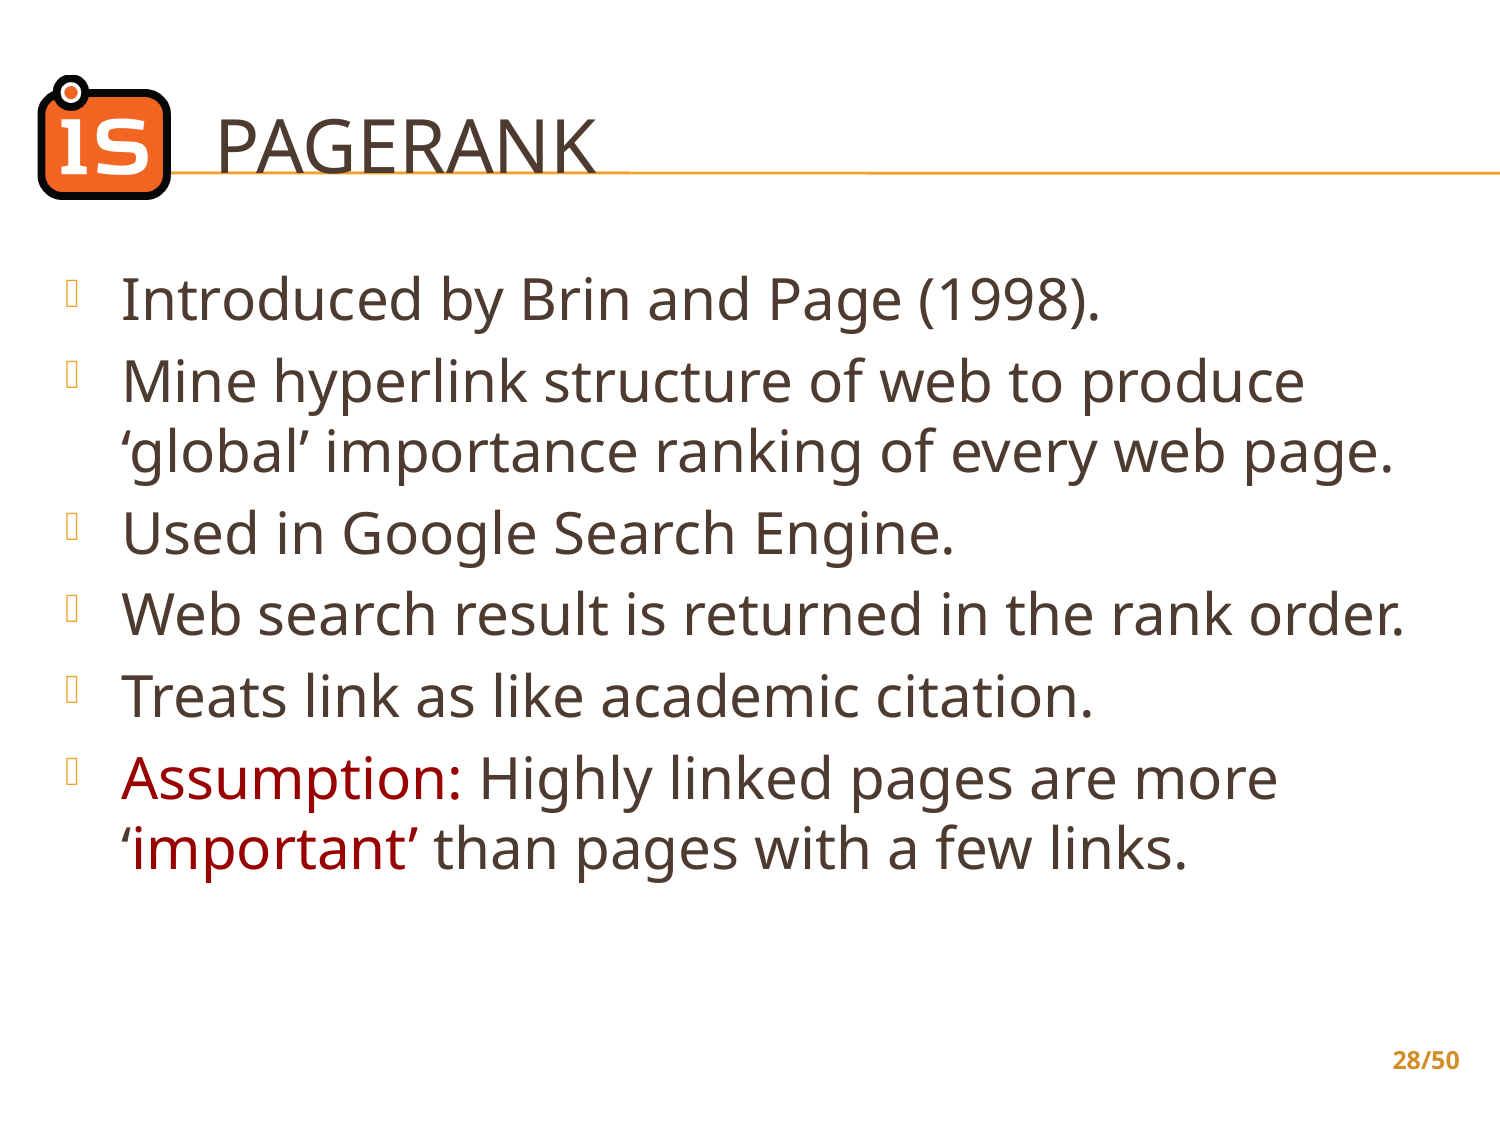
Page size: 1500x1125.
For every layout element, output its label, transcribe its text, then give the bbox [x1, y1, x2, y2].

list Introduced by Brin and Page (1998). Mine hyperlink structure of web to produce ‘global’ importance ranking of every web page. Used in Google Search Engine. Web search result is returned in the rank order. Treats link as like academic citation. Assumption: Highly linked pages are more ‘important’ than pages with a few links. [49, 254, 1476, 998]
title PageRank [200, 75, 1475, 213]
picture [37, 75, 171, 200]
slide_number 28/50 [1350, 1037, 1475, 1079]
